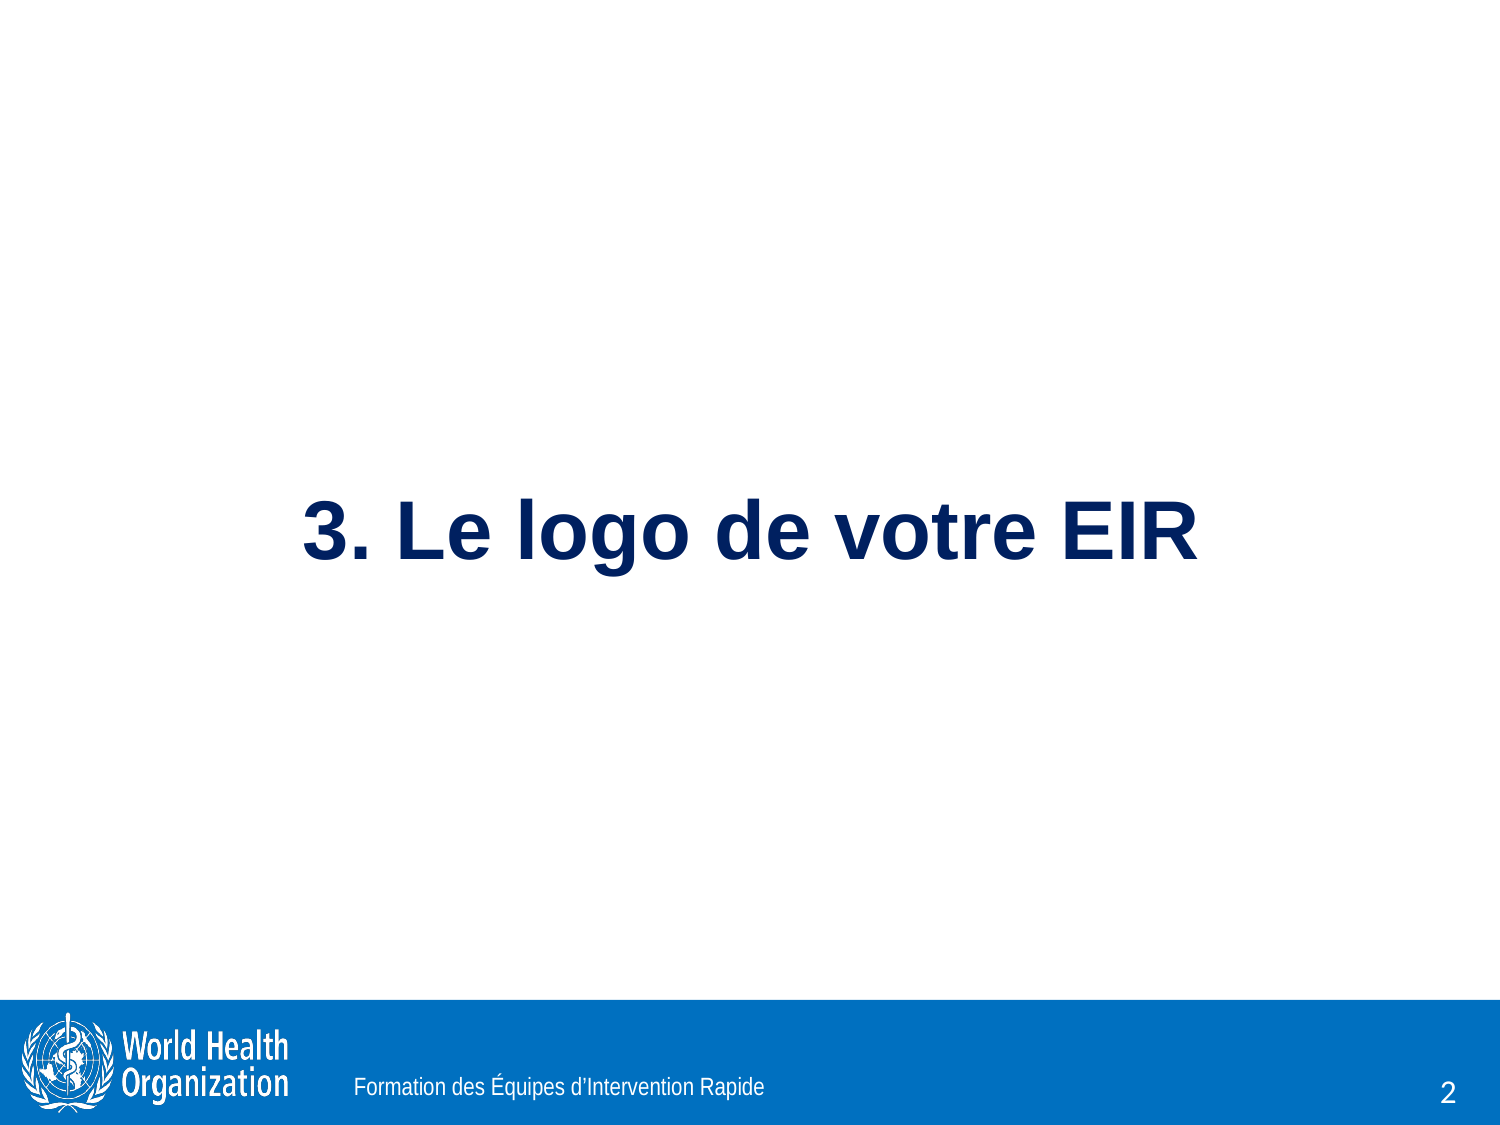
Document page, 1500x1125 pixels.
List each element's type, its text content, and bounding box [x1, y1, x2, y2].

title 3. Le logo de votre EIR [76, 432, 1427, 621]
picture [21, 1012, 288, 1113]
